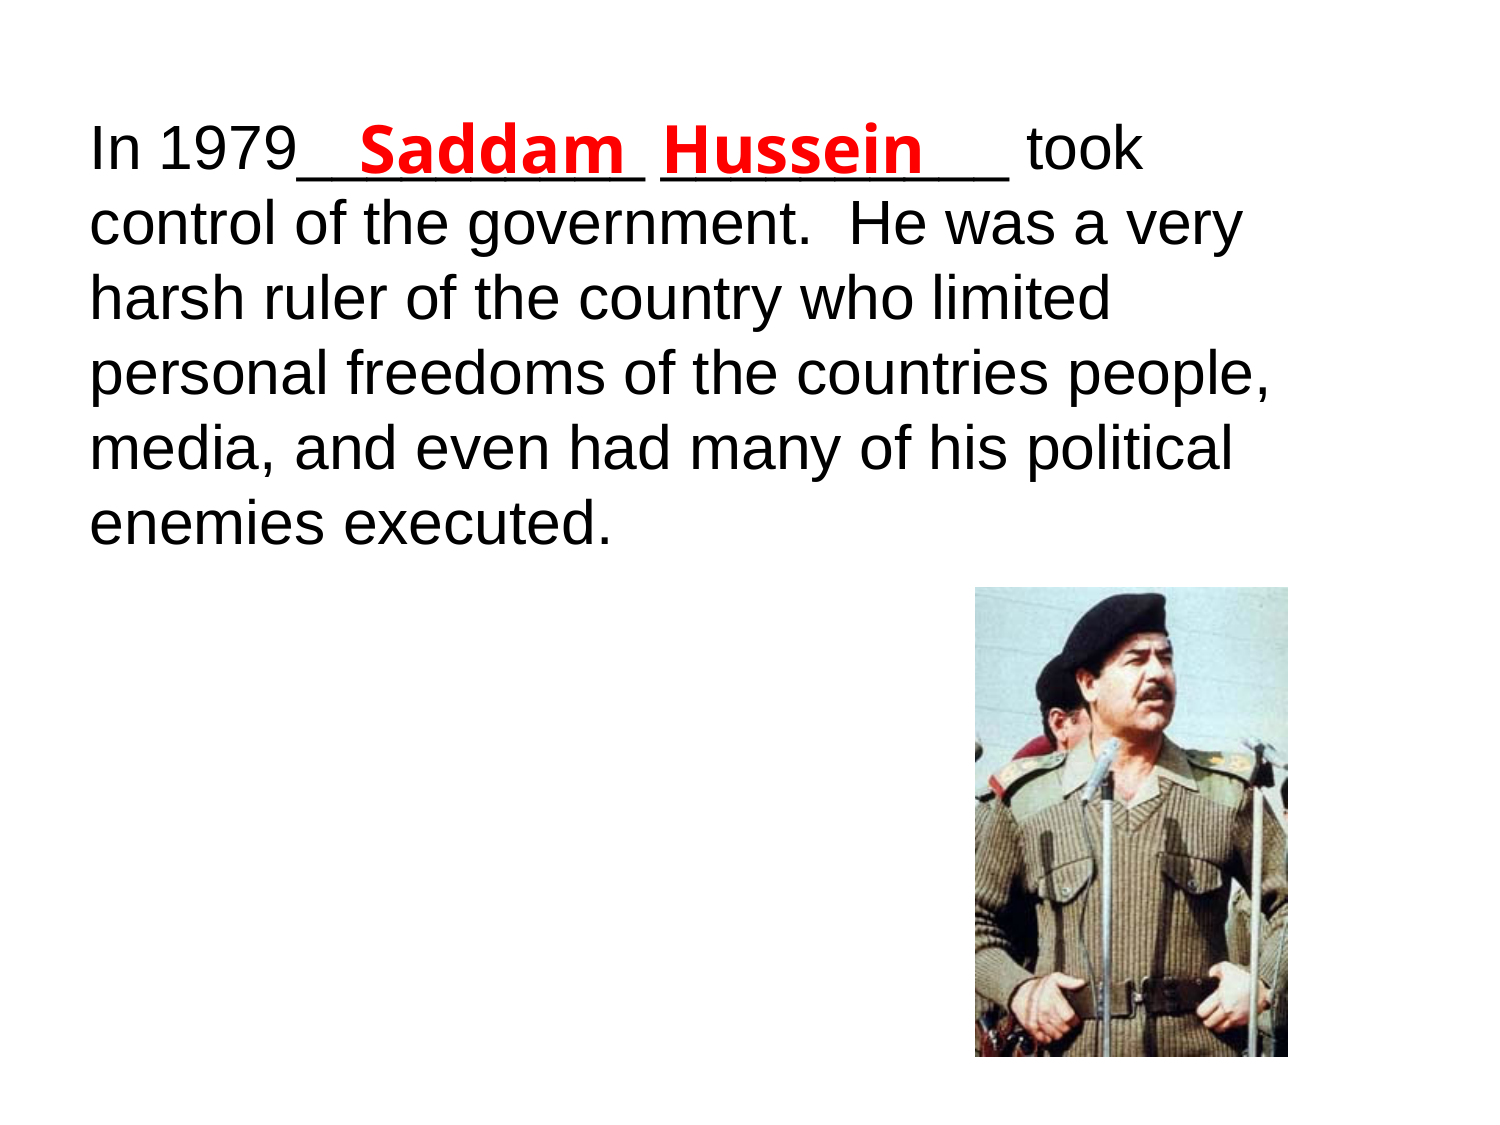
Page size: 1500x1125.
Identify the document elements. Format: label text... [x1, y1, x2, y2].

picture [974, 587, 1288, 1057]
text_box Saddam Hussein [344, 99, 941, 195]
text_box In 1979__________ __________ took control of the government. He was a very harsh ruler of the country who limited personal freedoms of the countries people, media, and even had many of his political enemies executed. [74, 99, 1363, 565]
